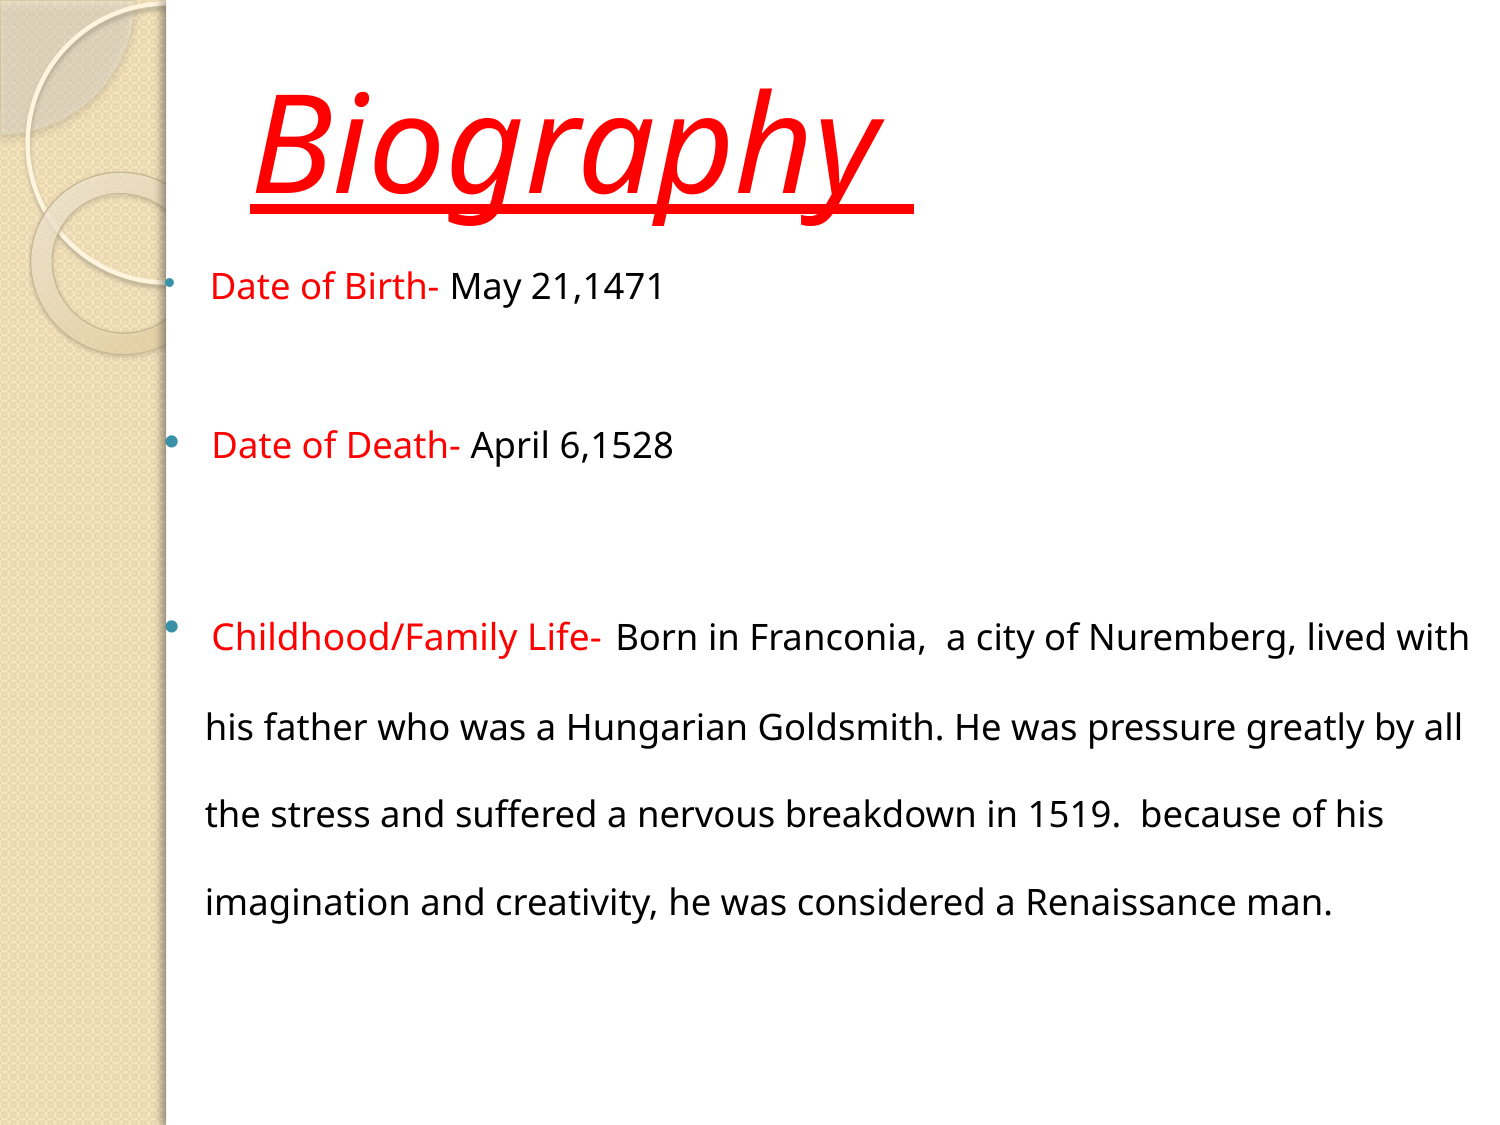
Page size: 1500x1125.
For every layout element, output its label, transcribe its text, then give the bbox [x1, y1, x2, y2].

list Date of Birth- May 21,1471 Date of Death- April 6,1528 Childhood/Family Life- Born in Franconia, a city of Nuremberg, lived with his father who was a Hungarian Goldsmith. He was pressure greatly by all the stress and suffered a nervous breakdown in 1519. because of his imagination and creativity, he was considered a Renaissance man. [137, 212, 1500, 1125]
title Biography [235, 45, 1466, 212]
